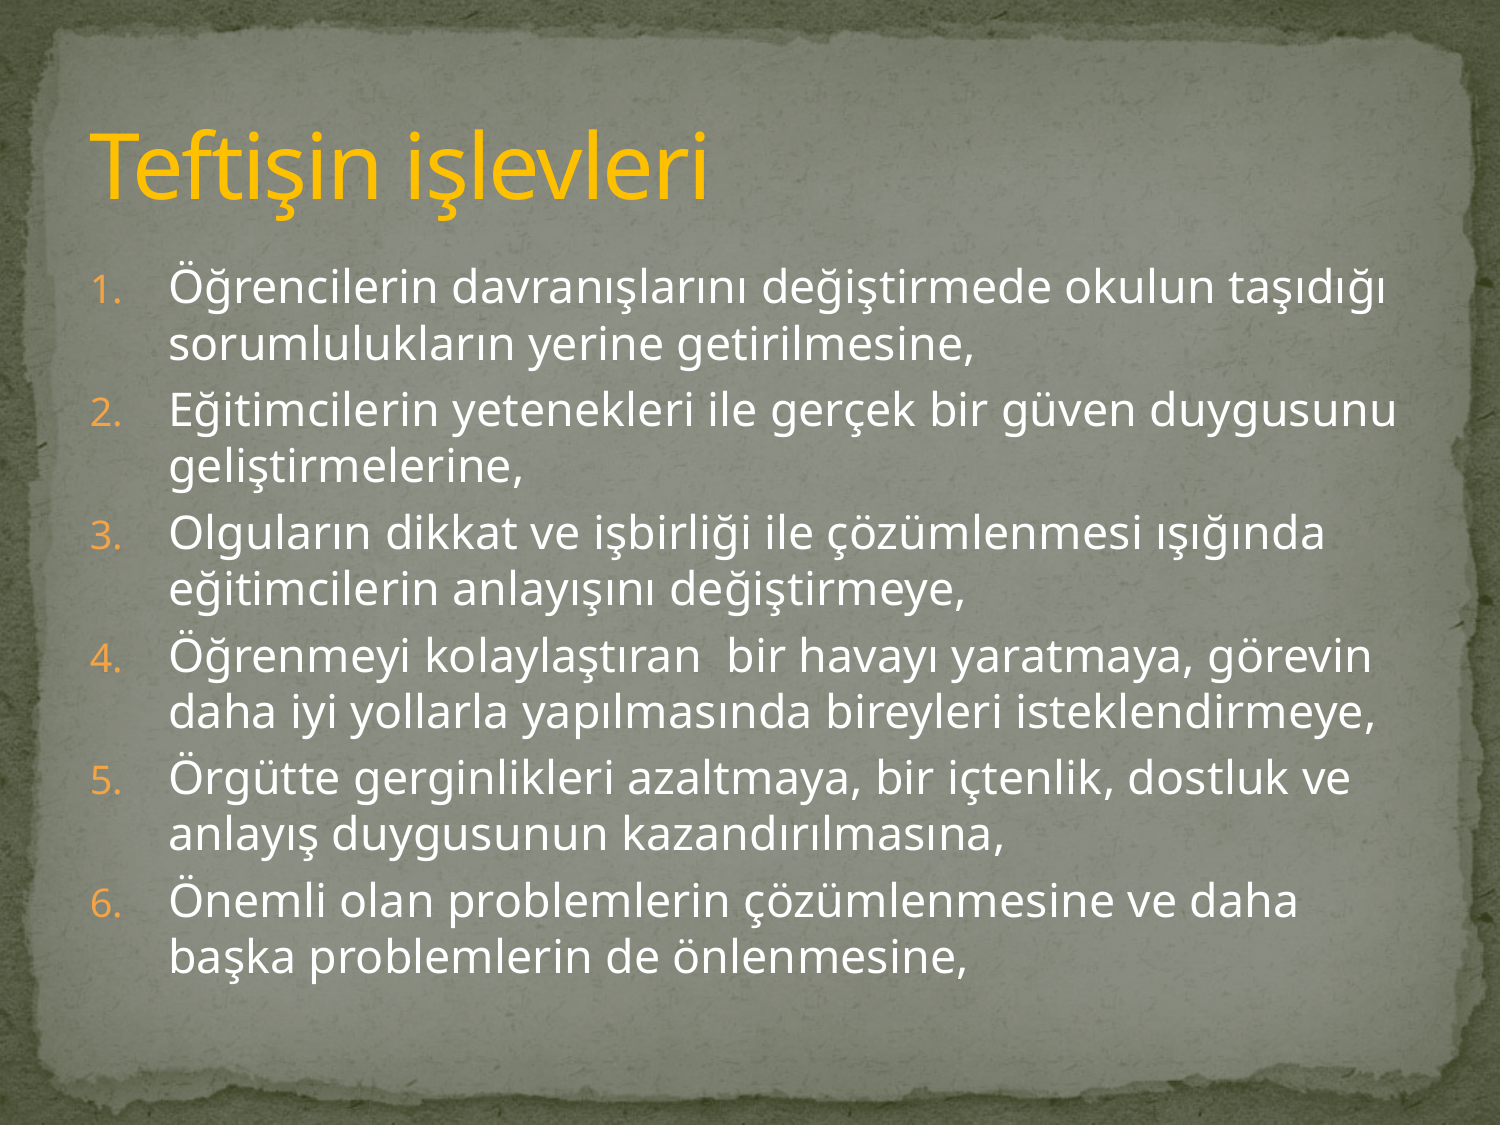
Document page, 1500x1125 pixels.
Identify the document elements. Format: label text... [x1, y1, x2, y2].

list Öğrencilerin davranışlarını değiştirmede okulun taşıdığı sorumlulukların yerine getirilmesine, Eğitimcilerin yetenekleri ile gerçek bir güven duygusunu geliştirmelerine, Olguların dikkat ve işbirliği ile çözümlenmesi ışığında eğitimcilerin anlayışını değiştirmeye, Öğrenmeyi kolaylaştıran bir havayı yaratmaya, görevin daha iyi yollarla yapılmasında bireyleri isteklendirmeye, Örgütte gerginlikleri azaltmaya, bir içtenlik, dostluk ve anlayış duygusunun kazandırılmasına, Önemli olan problemlerin çözümlenmesine ve daha başka problemlerin de önlenmesine, [75, 249, 1425, 1000]
title Teftişin işlevleri [74, 24, 1425, 225]
